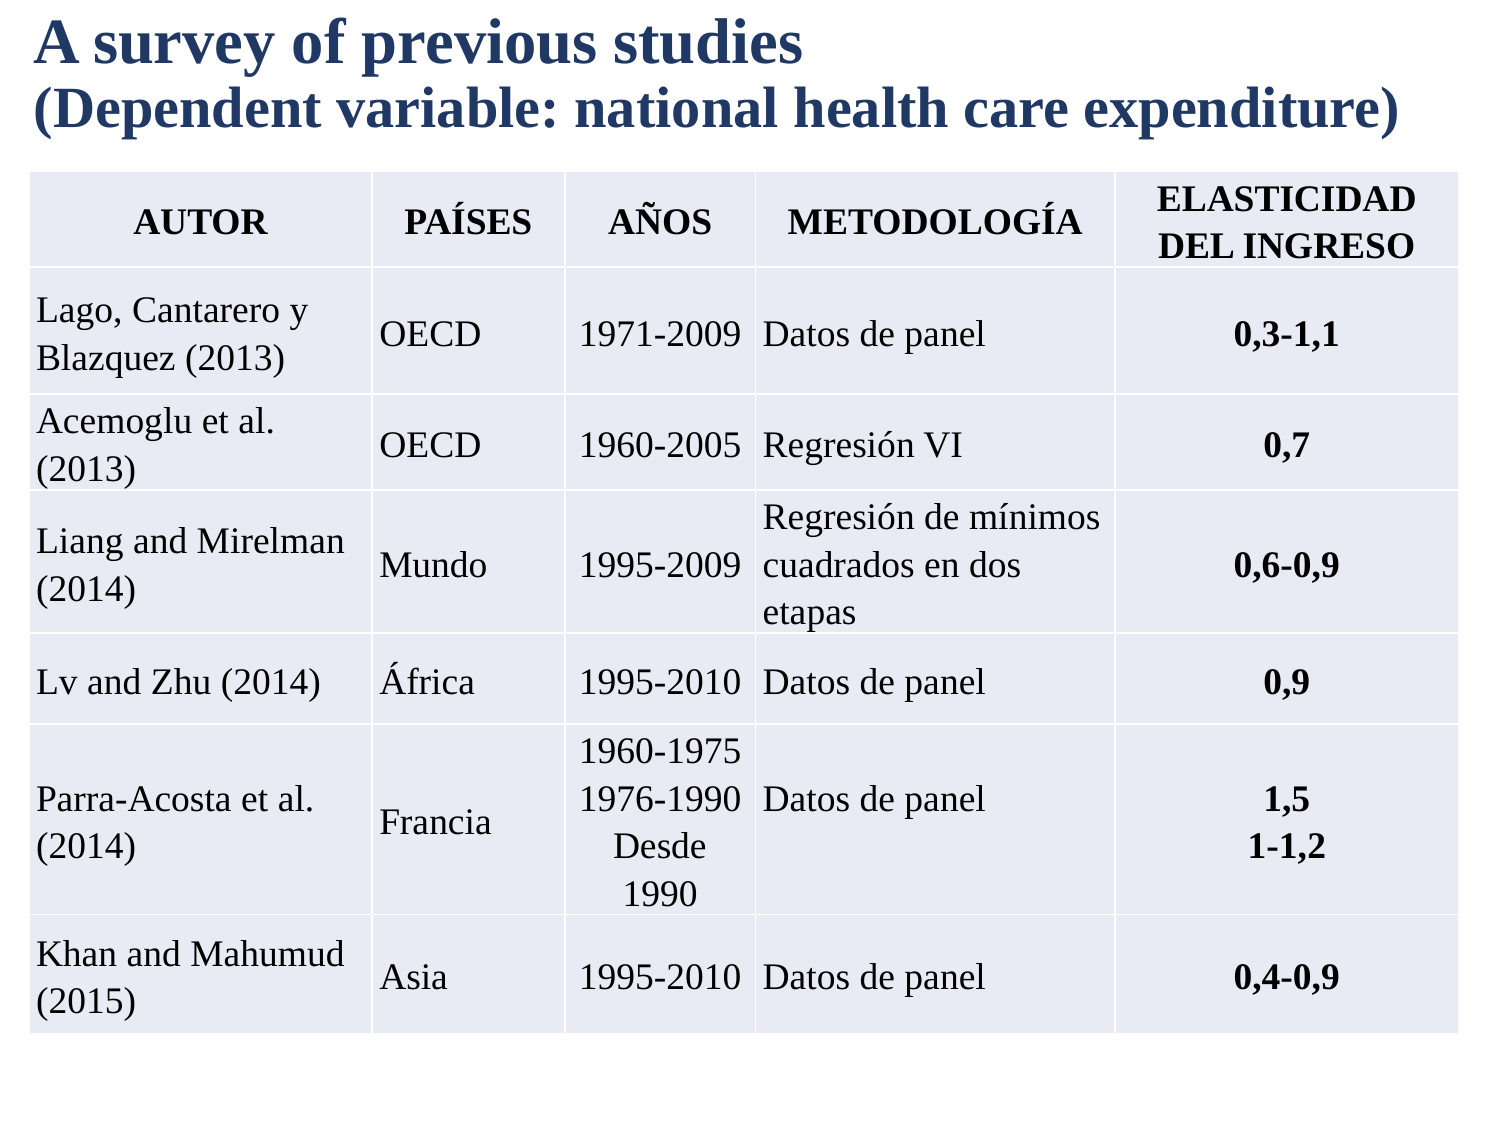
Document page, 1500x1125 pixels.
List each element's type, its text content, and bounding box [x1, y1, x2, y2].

table_cell 1960-1975 1976-1990 Desde 1990 [566, 725, 755, 914]
table_cell 1995-2009 [566, 491, 755, 632]
table_header PAÍSES [373, 172, 564, 266]
table_cell África [373, 634, 564, 723]
table_cell 1,5 1-1,2 [1116, 725, 1458, 914]
table_cell Datos de panel [756, 268, 1114, 393]
table_cell OECD [373, 268, 564, 393]
table_cell 0,7 [1116, 395, 1458, 489]
table_cell Regresión VI [756, 395, 1114, 489]
table_cell Lv and Zhu (2014) [30, 634, 371, 723]
table_cell OECD [373, 395, 564, 489]
text_box A survey of previous studies (Dependent variable: national health care expenditure) [19, 0, 1449, 148]
table_cell Asia [373, 915, 564, 1033]
table_cell Acemoglu et al. (2013) [30, 395, 371, 489]
table_cell Khan and Mahumud (2015) [30, 915, 371, 1033]
table_cell Liang and Mirelman (2014) [30, 491, 371, 632]
table_cell 0,4-0,9 [1116, 915, 1458, 1033]
table_cell 1995-2010 [566, 634, 755, 723]
table_cell Lago, Cantarero y Blazquez (2013) [30, 268, 371, 393]
table_cell 1960-2005 [566, 395, 755, 489]
table_cell 0,6-0,9 [1116, 491, 1458, 632]
table_header AÑOS [566, 172, 755, 266]
table_cell 1995-2010 [566, 915, 755, 1033]
table_cell 0,9 [1116, 634, 1458, 723]
table_cell Mundo [373, 491, 564, 632]
table_cell 0,3-1,1 [1116, 268, 1458, 393]
table_header ELASTICIDAD DEL INGRESO [1116, 172, 1458, 266]
table_cell Datos de panel [756, 915, 1114, 1033]
table_cell Francia [373, 725, 564, 914]
table_header AUTOR [30, 172, 371, 266]
table_cell Regresión de mínimos cuadrados en dos etapas [756, 491, 1114, 632]
table_cell 1971-2009 [566, 268, 755, 393]
table_header METODOLOGÍA [756, 172, 1114, 266]
table_cell Datos de panel [756, 725, 1114, 914]
table_cell Datos de panel [756, 634, 1114, 723]
table_cell Parra-Acosta et al. (2014) [30, 725, 371, 914]
